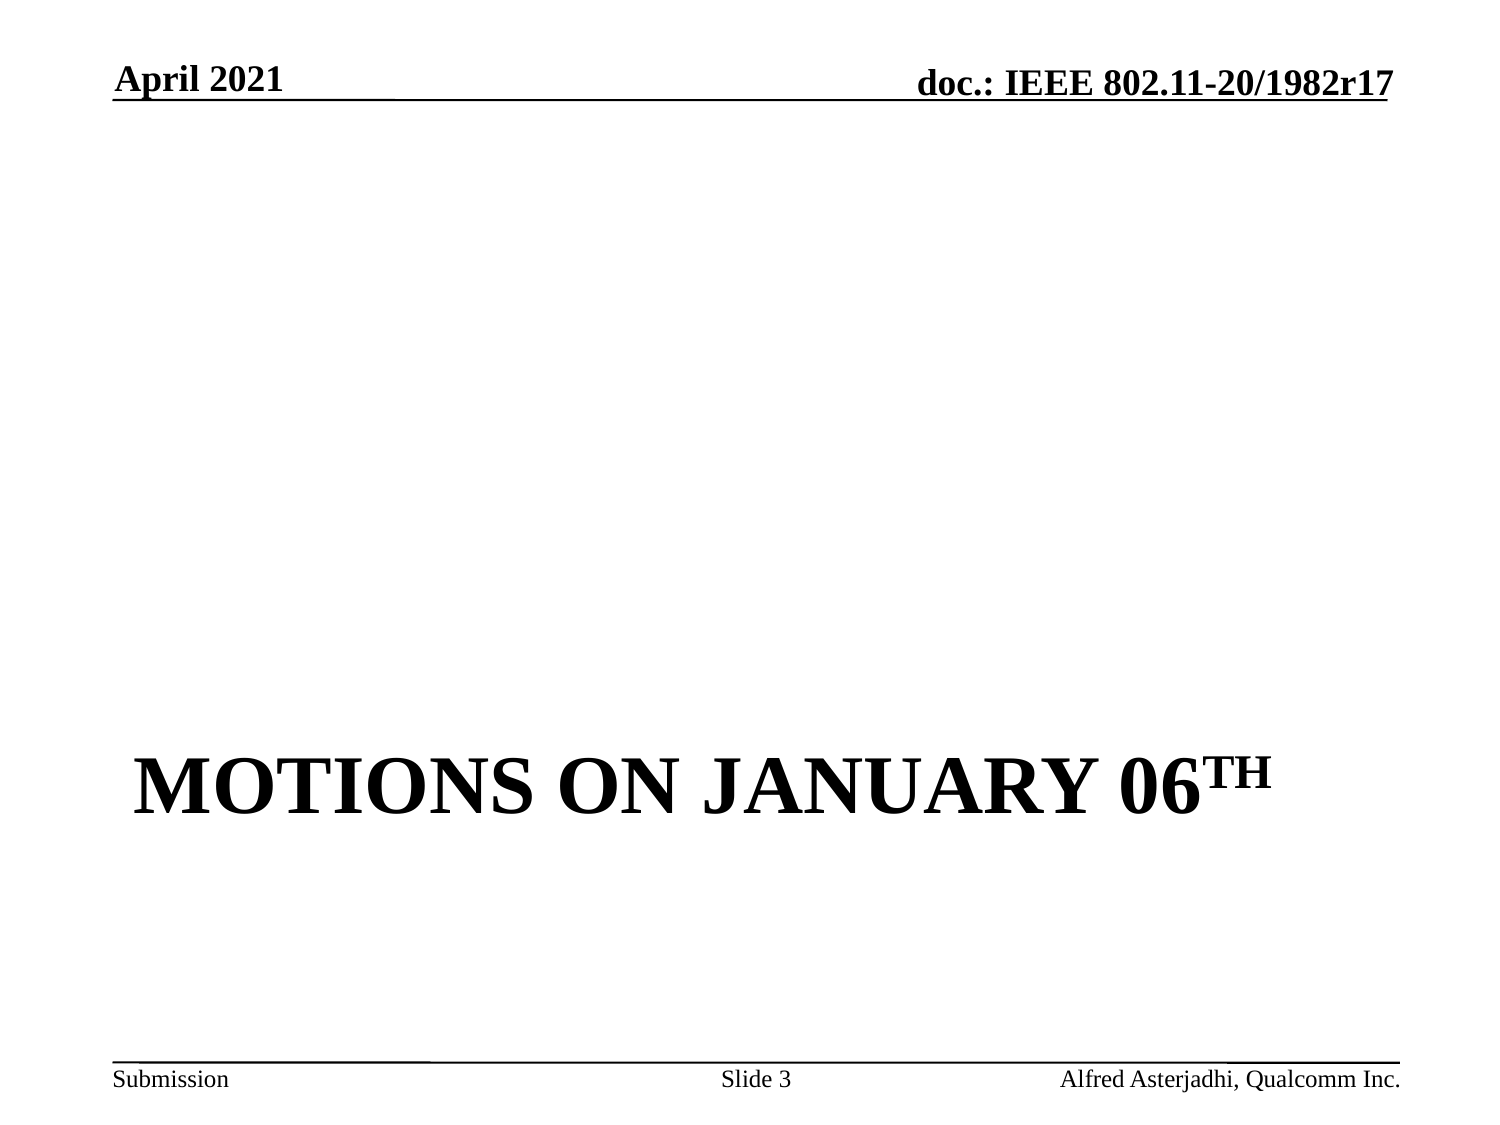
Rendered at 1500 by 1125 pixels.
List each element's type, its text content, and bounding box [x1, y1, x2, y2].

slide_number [114, 54, 423, 100]
title Motions on January 06th [118, 722, 1394, 947]
slide_number Slide 3 [712, 1061, 800, 1123]
footer Alfred Asterjadhi, Qualcomm Inc. [878, 1061, 1402, 1093]
